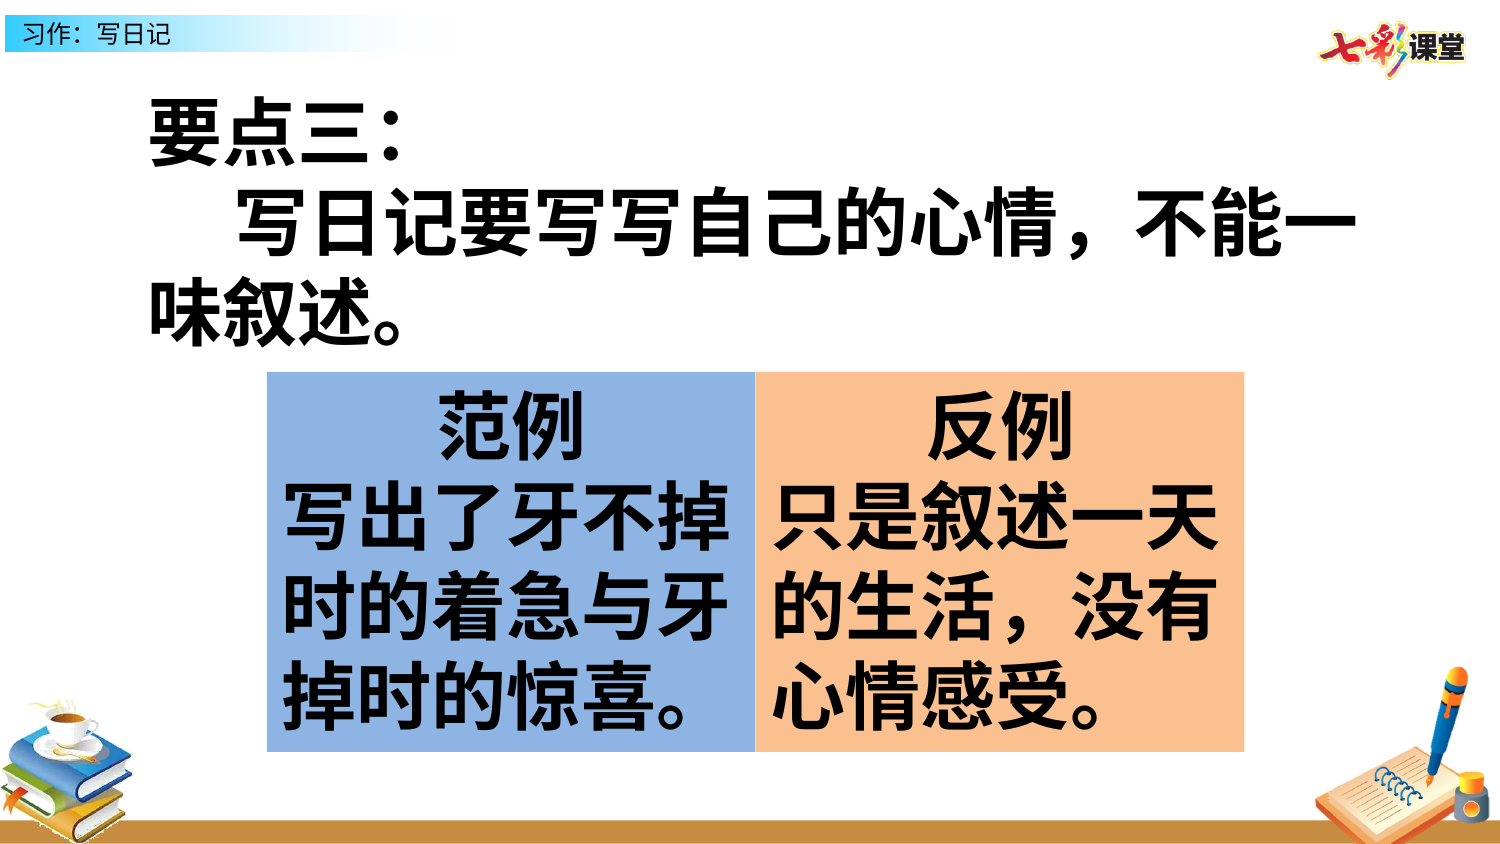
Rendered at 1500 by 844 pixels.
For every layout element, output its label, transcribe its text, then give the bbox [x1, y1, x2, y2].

text_box 范例 写出了牙不掉时的着急与牙掉时的惊喜。 [265, 370, 754, 754]
picture [1316, 20, 1468, 80]
text_box 要点三： 写日记要写写自己的心情，不能一味叙述。 [132, 77, 1400, 363]
picture [0, 700, 146, 844]
picture [1303, 652, 1500, 844]
text_box 反例 只是叙述一天的生活，没有心情感受。 [754, 370, 1246, 754]
